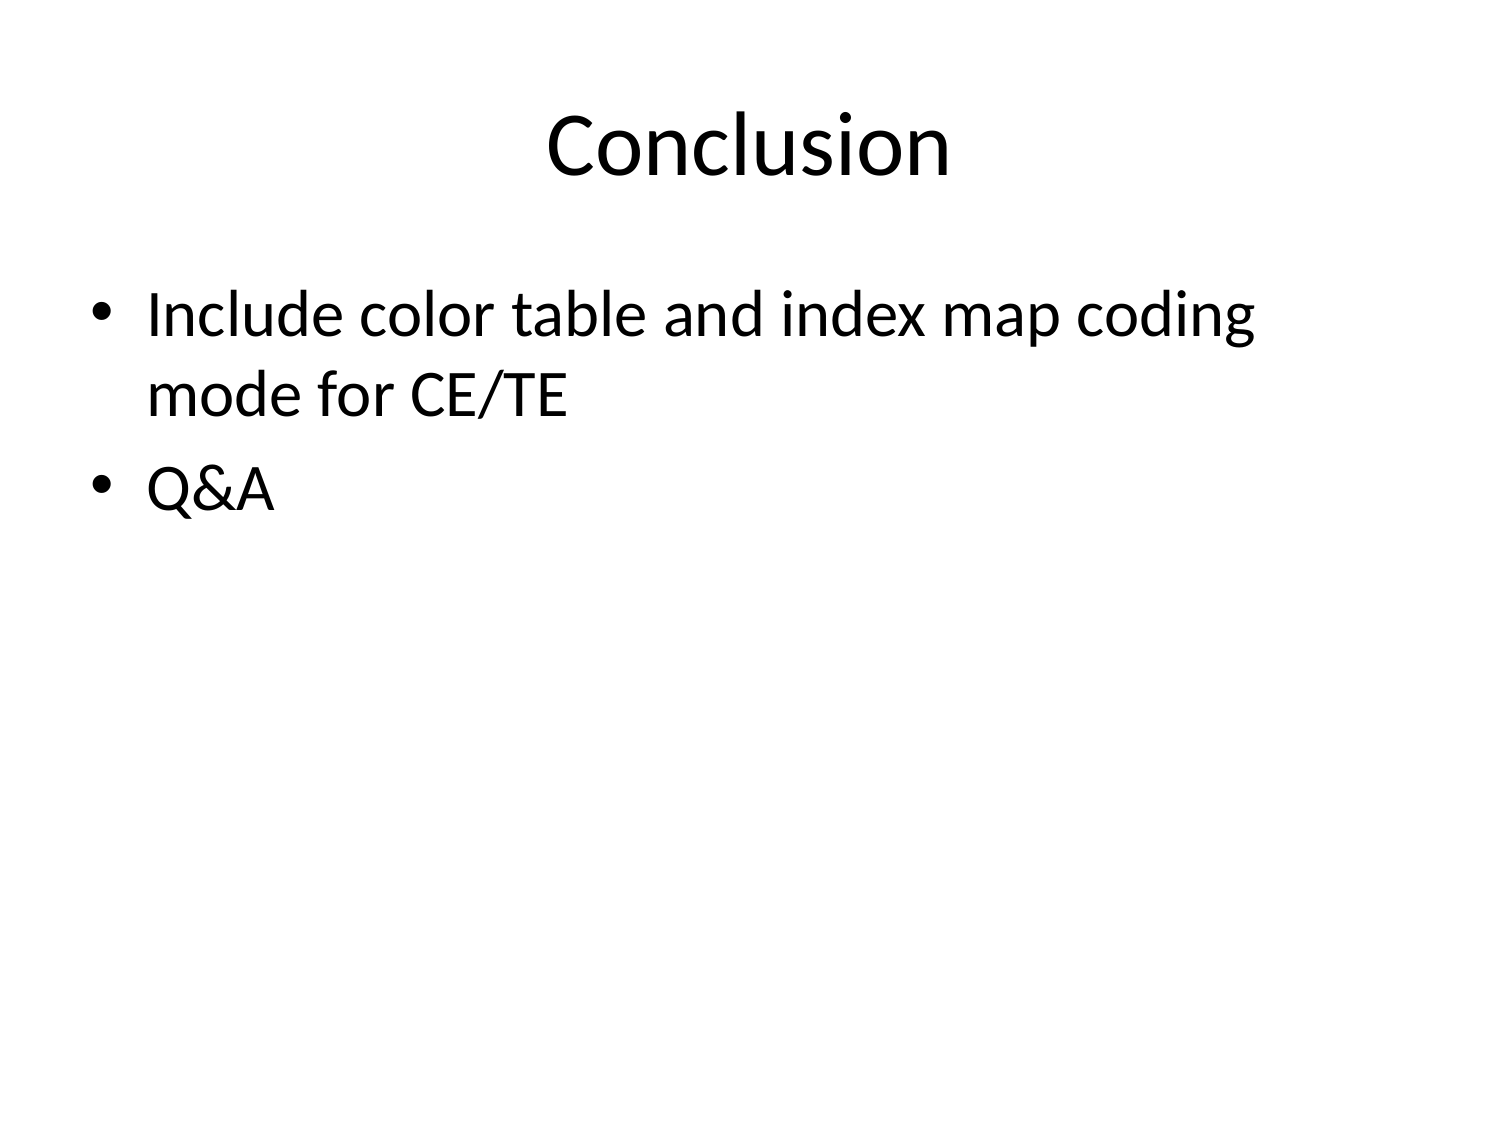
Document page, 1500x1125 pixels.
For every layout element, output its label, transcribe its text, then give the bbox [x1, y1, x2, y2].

title Conclusion [75, 45, 1425, 233]
list Include color table and index map coding mode for CE/TE Q&A [75, 262, 1425, 1005]
